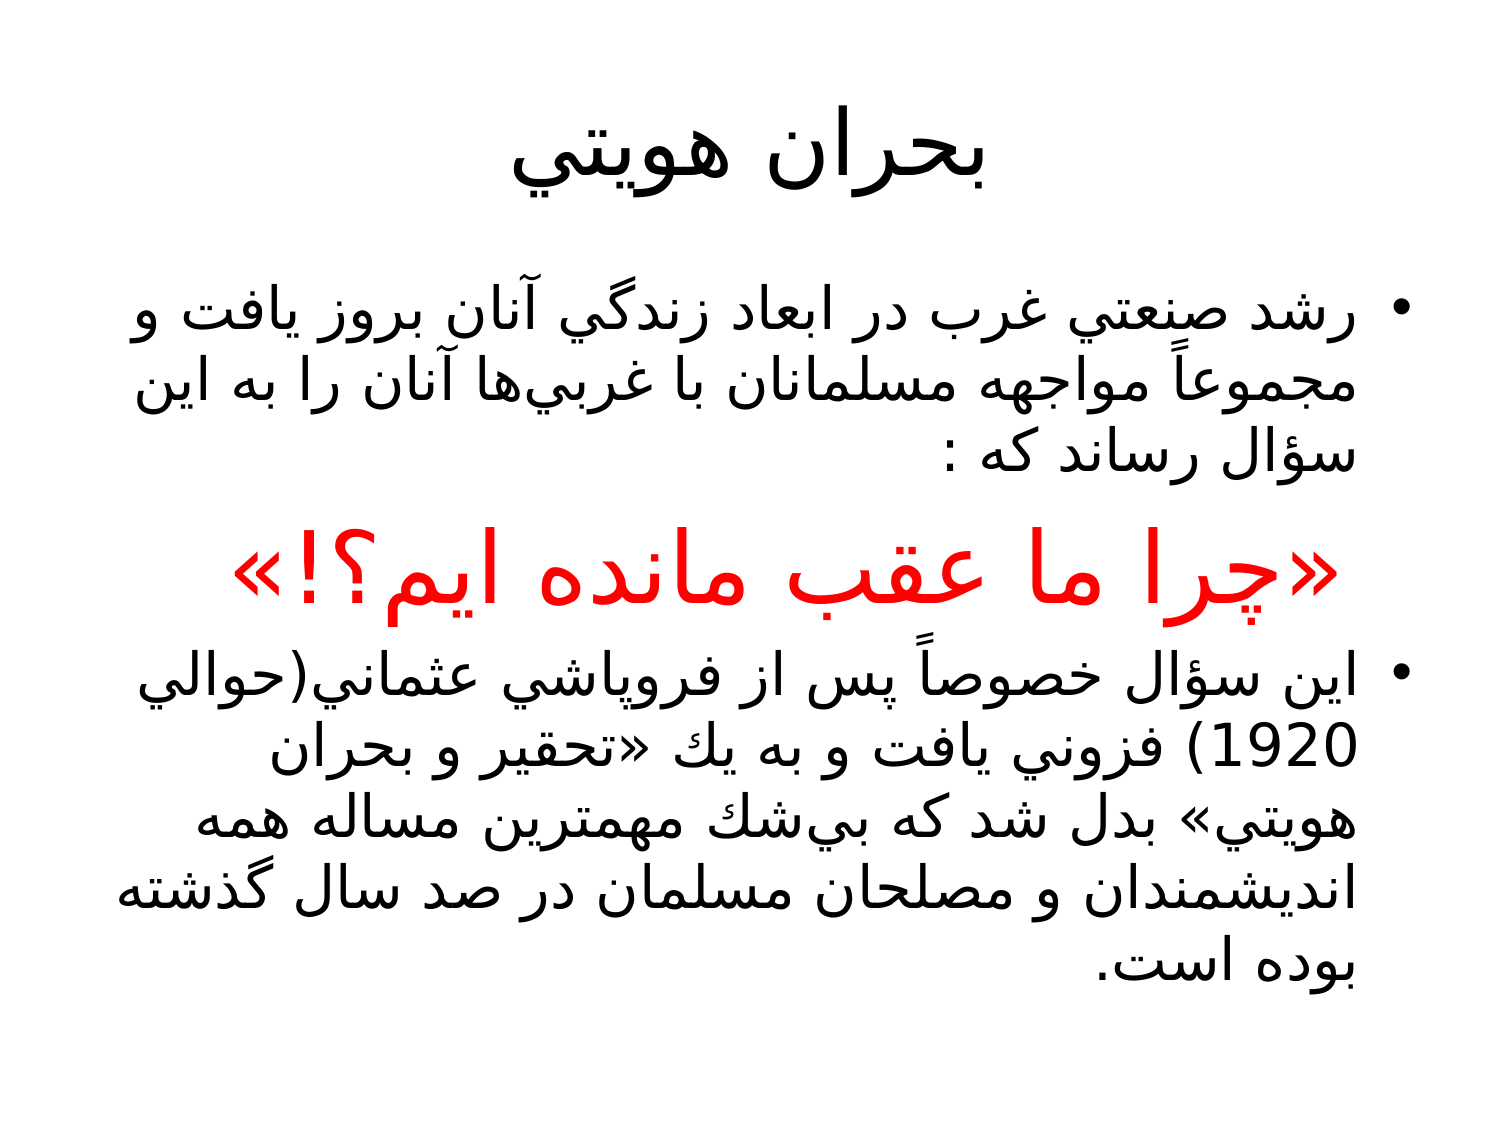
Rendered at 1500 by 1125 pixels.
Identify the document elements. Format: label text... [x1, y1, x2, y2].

list رشد صنعتي غرب در ابعاد زندگي آنان بروز يافت و مجموعاً مواجهه مسلمانان با غربي‌ها آنان را به اين سؤال رساند كه : «چرا ما عقب مانده ايم؟!» اين سؤال خصوصاً پس از فروپاشي عثماني(حوالي 1920) فزوني يافت و به يك «تحقير و بحران هويتي» بدل شد كه بي‌شك مهمترين مساله همه انديشمندان و مصلحان مسلمان در صد سال گذشته بوده است. [75, 262, 1425, 1005]
title بحران هويتي [75, 45, 1425, 233]
